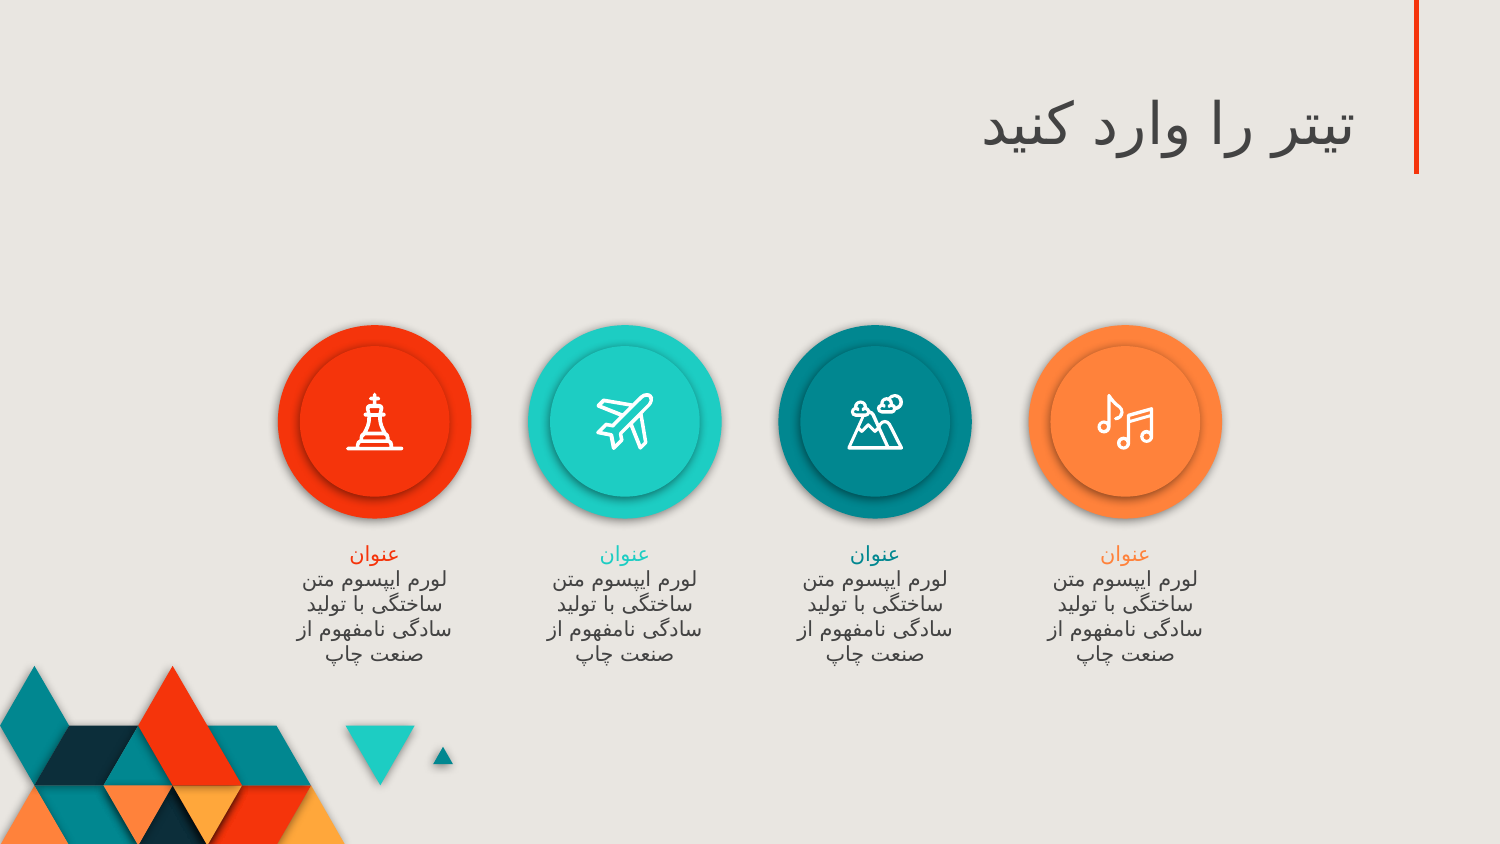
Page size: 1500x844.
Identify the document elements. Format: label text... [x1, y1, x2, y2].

text_box [550, 346, 700, 497]
text_box [346, 392, 404, 451]
subtitle عنوان لورم ایپسوم متن ساختگی با تولید سادگی نامفهوم از صنعت چاپ [521, 525, 728, 664]
text_box [596, 393, 654, 450]
text_box [1028, 325, 1223, 519]
subtitle عنوان لورم ایپسوم متن ساختگی با تولید سادگی نامفهوم از صنعت چاپ [1008, 525, 1242, 678]
text_box [800, 346, 951, 497]
subtitle عنوان لورم ایپسوم متن ساختگی با تولید سادگی نامفهوم از صنعت چاپ [766, 525, 984, 678]
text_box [1097, 393, 1154, 450]
text_box [1050, 346, 1201, 497]
text_box [277, 325, 472, 519]
text_box [778, 325, 972, 519]
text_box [846, 393, 904, 450]
title تیتر را وارد کنید [43, 76, 1372, 172]
subtitle عنوان لورم ایپسوم متن ساختگی با تولید سادگی نامفهوم از صنعت چاپ [258, 525, 492, 687]
text_box [528, 325, 722, 519]
text_box [299, 346, 450, 497]
